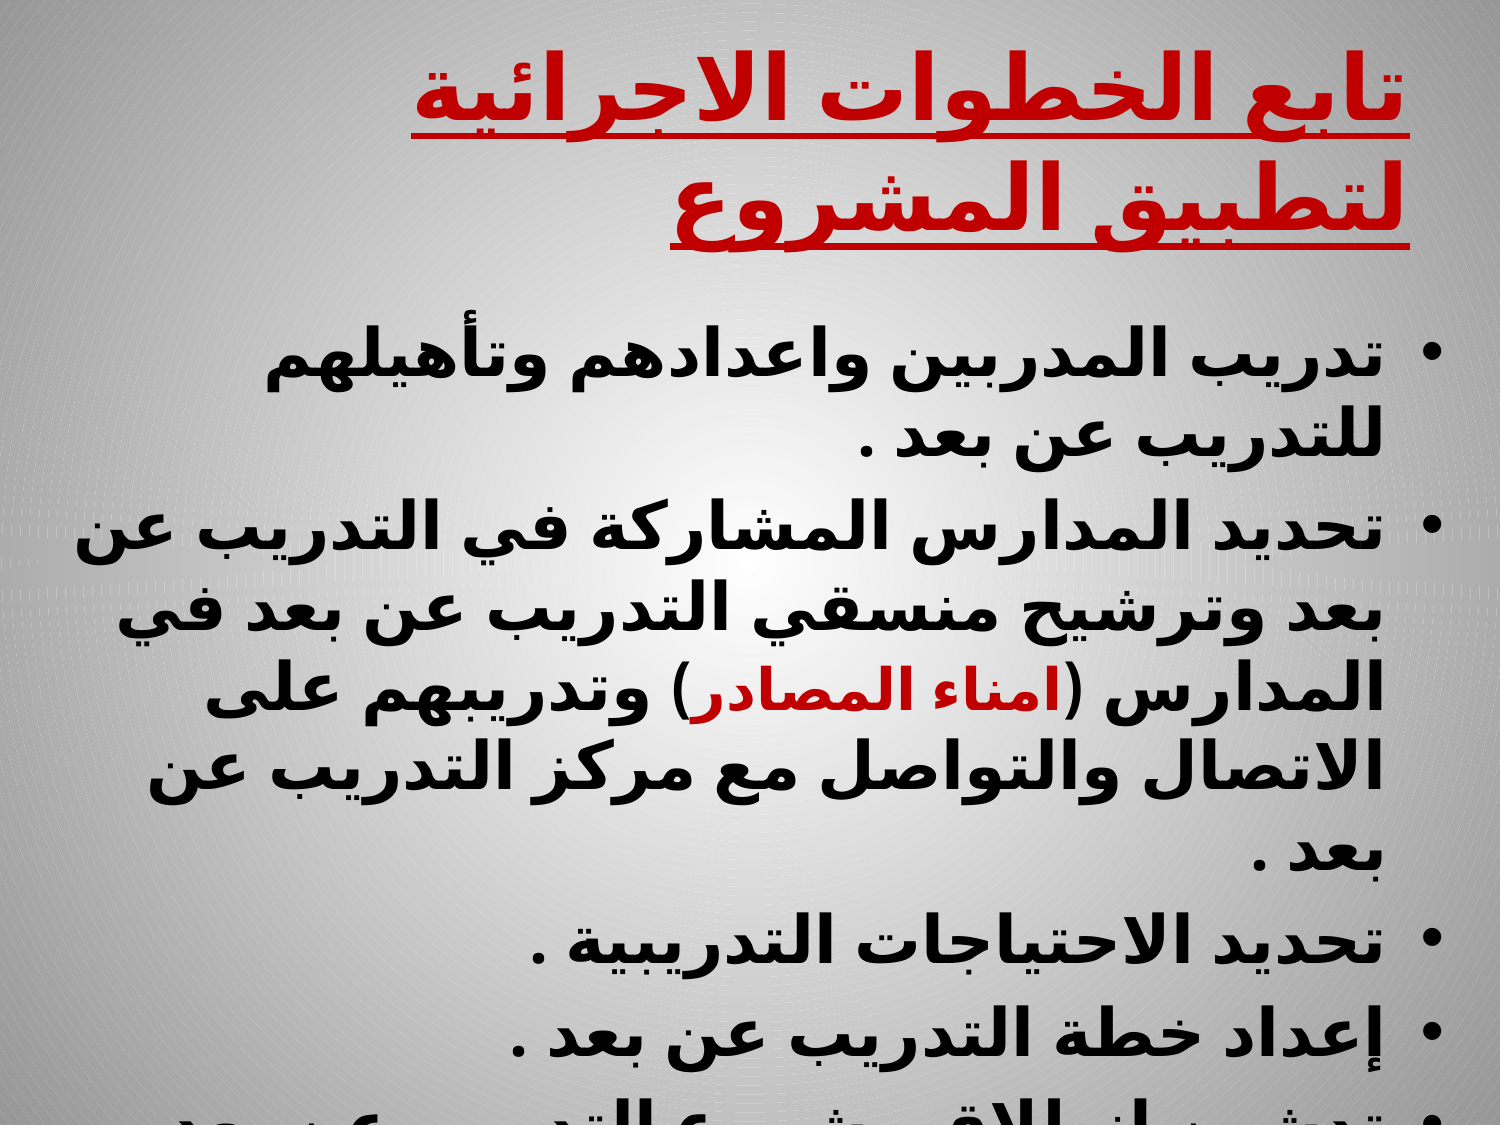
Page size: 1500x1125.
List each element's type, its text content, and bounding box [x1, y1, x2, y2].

list تدريب المدربين واعدادهم وتأهيلهم للتدريب عن بعد . تحديد المدارس المشاركة في التدريب عن بعد وترشيح منسقي التدريب عن بعد في المدارس (امناء المصادر) وتدريبهم على الاتصال والتواصل مع مركز التدريب عن بعد . تحديد الاحتياجات التدريبية . إعداد خطة التدريب عن بعد . تدشين انطلاق مشروع التدريب عن بعد . [53, 302, 1459, 1046]
title تابع الخطوات الاجرائية لتطبيق المشروع [75, 45, 1425, 233]
